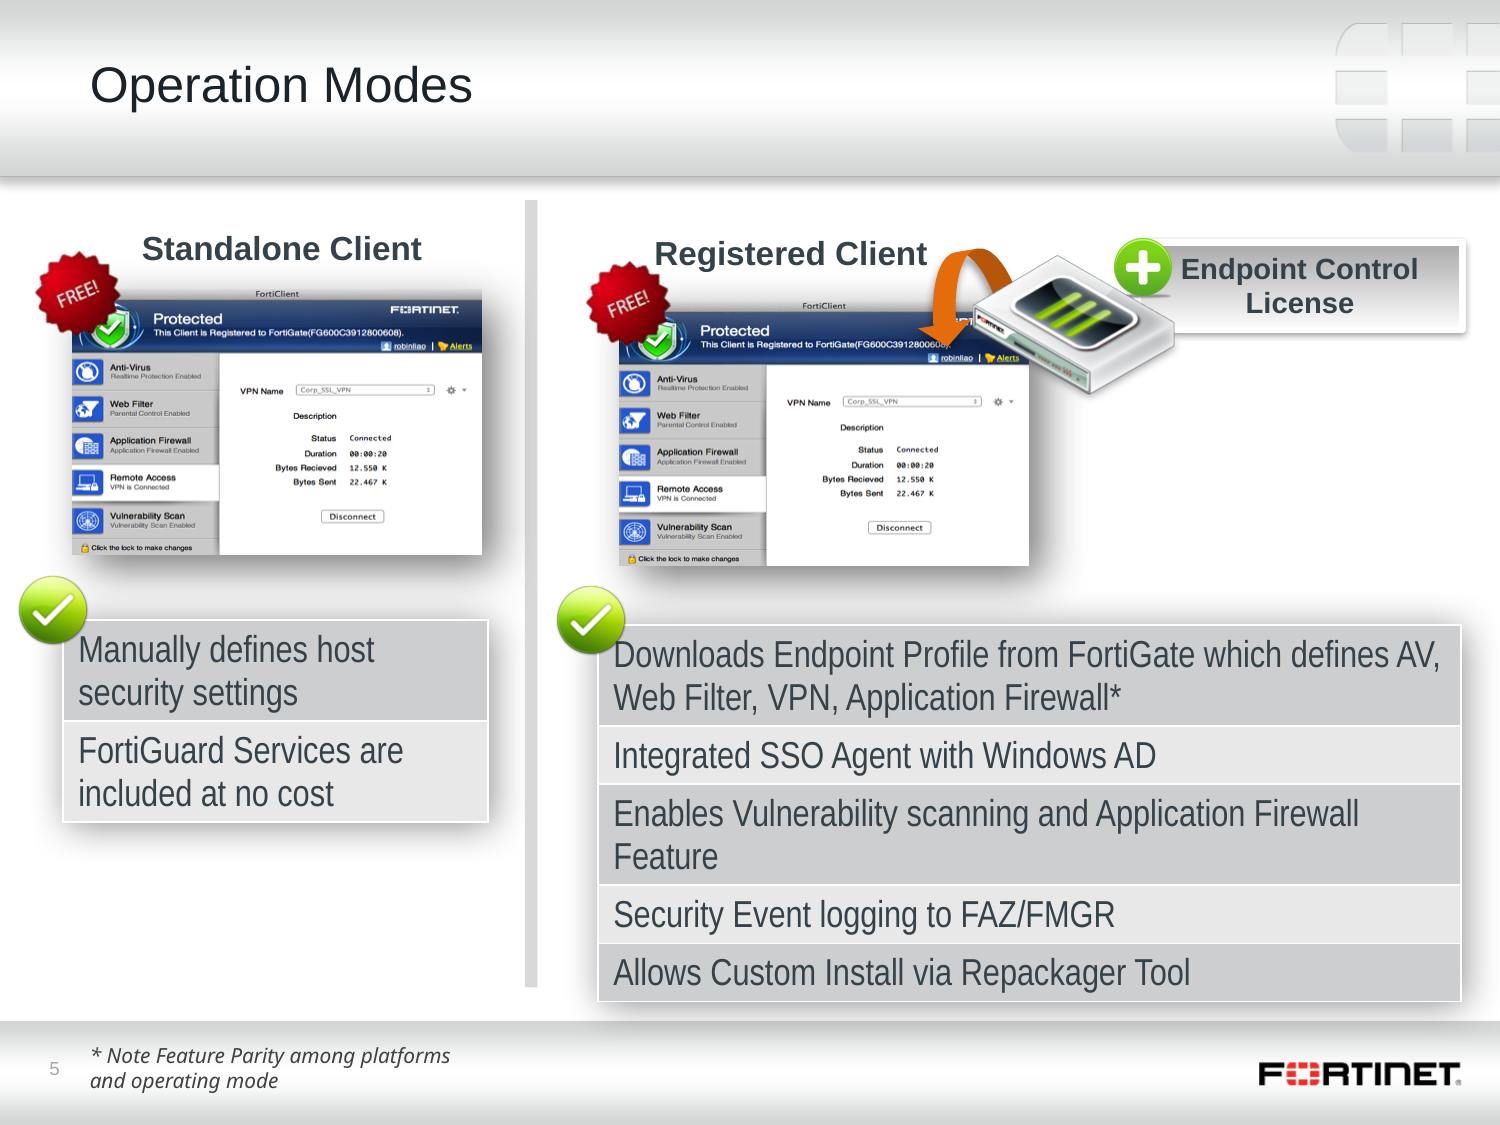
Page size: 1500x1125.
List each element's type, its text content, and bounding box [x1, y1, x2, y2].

text_box * Note Feature Parity among platforms and operating mode [75, 1034, 475, 1100]
title Operation Modes [75, 45, 1425, 138]
text_box Standalone Client [127, 219, 438, 272]
picture [0, 0, 1500, 1125]
table_cell Allows Custom Install via Repackager Tool [599, 944, 1460, 1001]
text_box Registered Client [639, 224, 943, 280]
table_cell Integrated SSO Agent with Windows AD [599, 727, 1460, 783]
table_cell Security Event logging to FAZ/FMGR [599, 886, 1460, 943]
text_box Endpoint Control License [1178, 239, 1466, 333]
text_box [933, 260, 944, 299]
text_box [524, 200, 538, 988]
table_cell Enables Vulnerability scanning and Application Firewall Feature [599, 785, 1460, 884]
table_cell FortiGuard Services are included at no cost [64, 722, 487, 821]
table_header Downloads Endpoint Profile from FortiGate which defines AV, Web Filter, VPN, Application Firewall* [599, 626, 1460, 725]
table_header Manually defines host security settings [64, 621, 487, 720]
text_box [953, 248, 991, 253]
